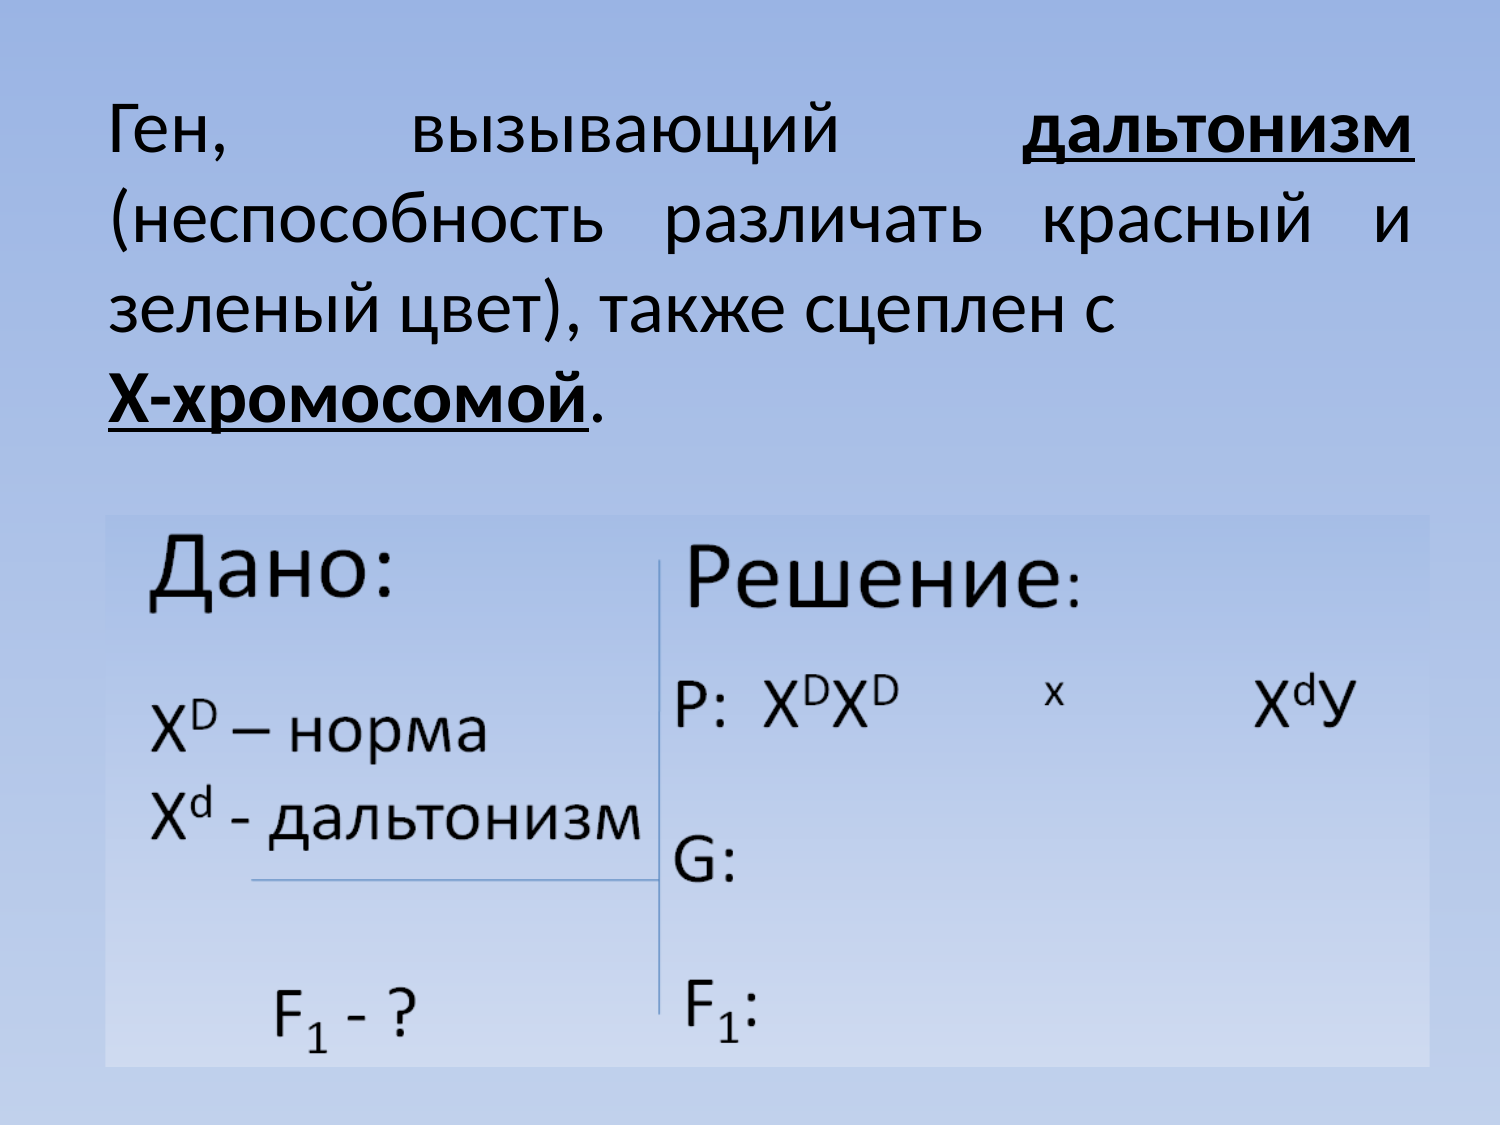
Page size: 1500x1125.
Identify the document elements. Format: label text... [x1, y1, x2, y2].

picture [105, 515, 1430, 1067]
text_box Ген, вызывающий дальтонизм (неспособность различать красный и зеленый цвет), также сцеплен с Х-хромосомой. [93, 70, 1430, 445]
